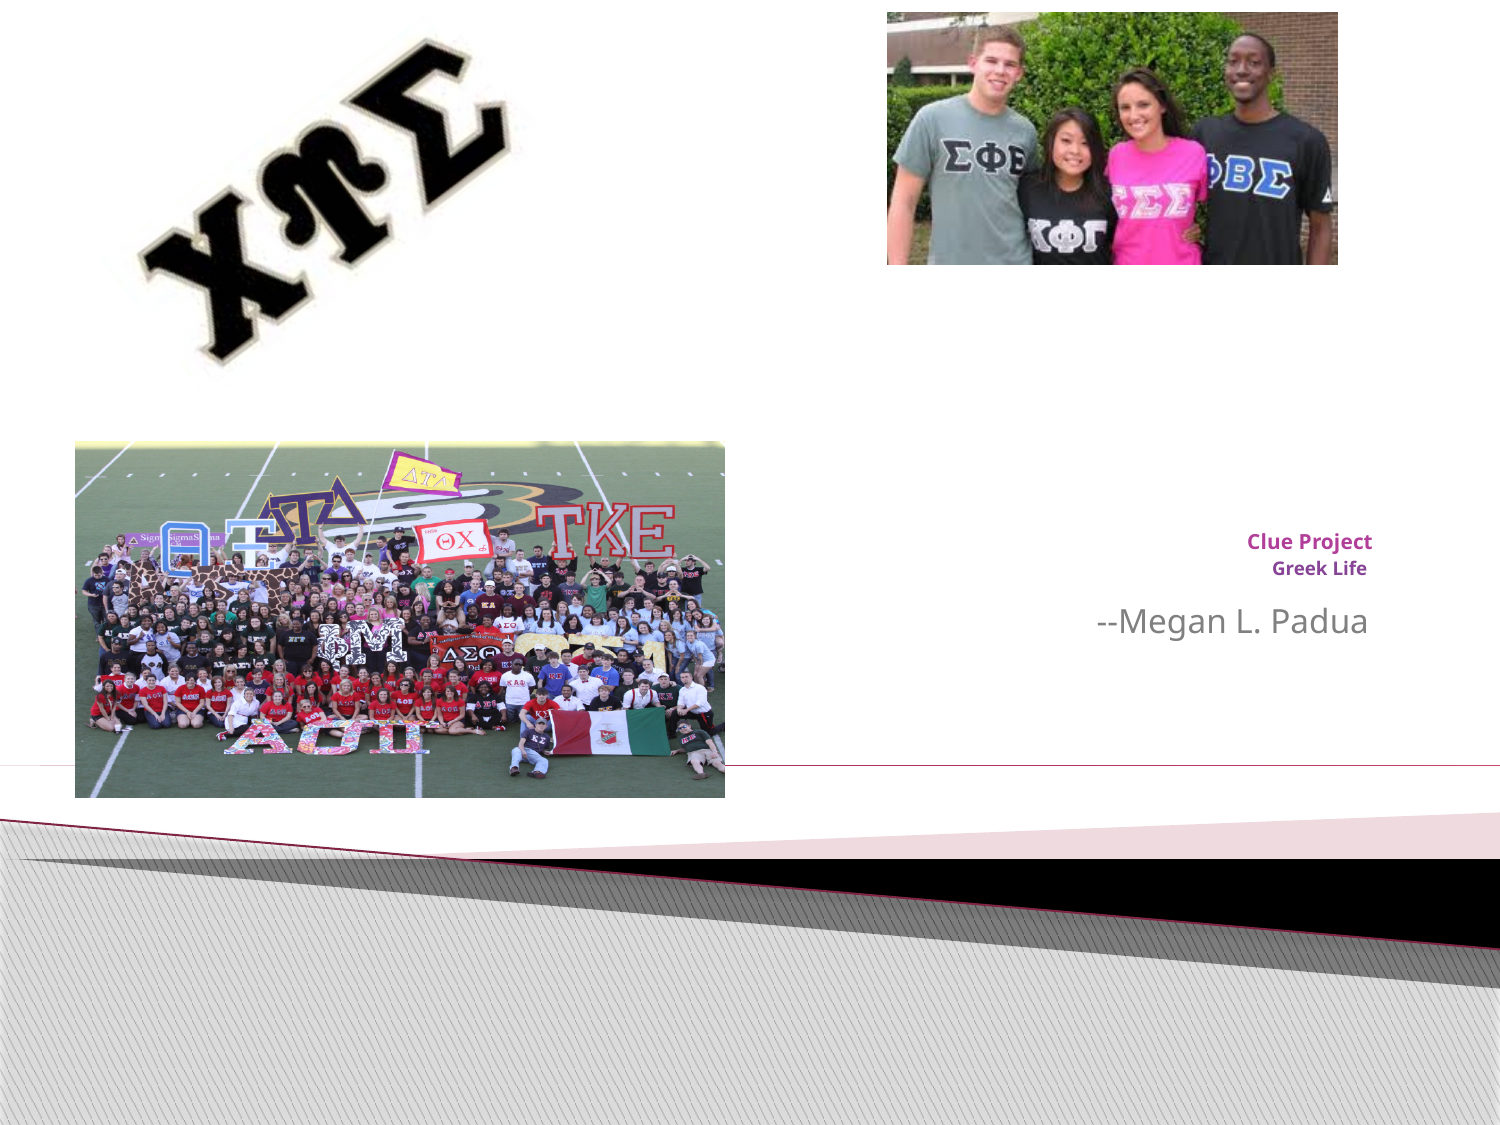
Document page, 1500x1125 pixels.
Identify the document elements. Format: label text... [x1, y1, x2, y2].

title Clue Project Greek Life [112, 287, 1388, 588]
subtitle --Megan L. Padua [730, 592, 1388, 790]
picture [5, 859, 1500, 989]
picture [887, 12, 1338, 265]
picture [101, 1, 551, 400]
picture [74, 441, 725, 799]
